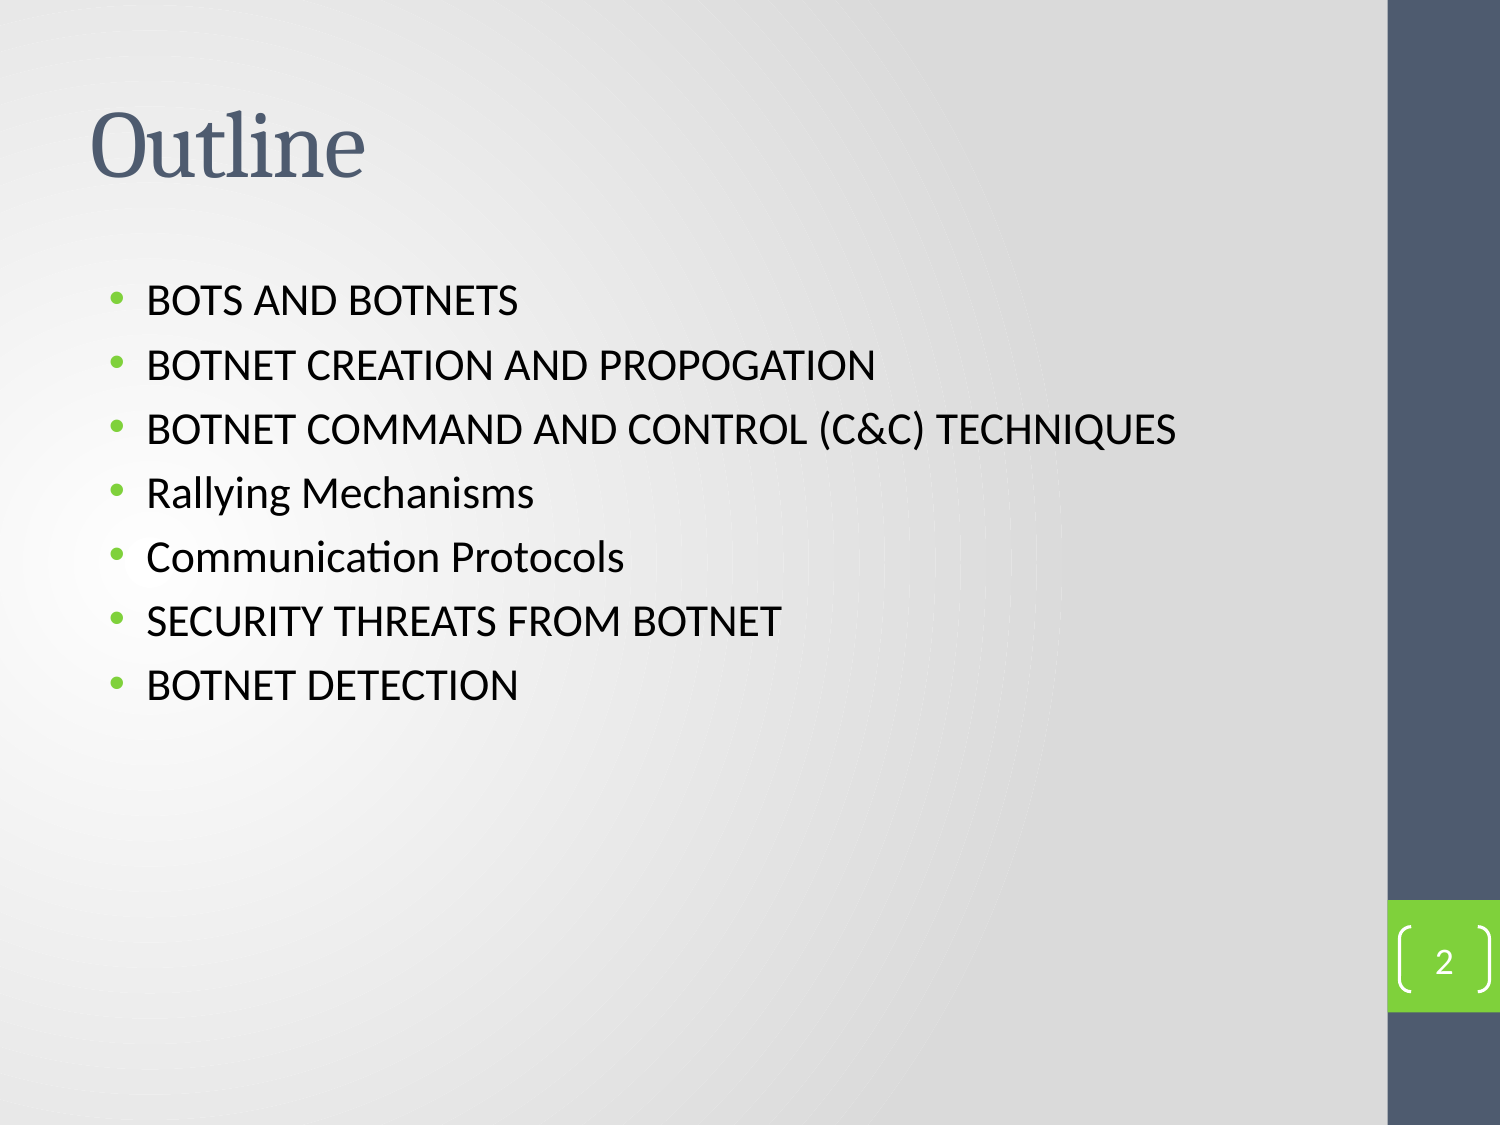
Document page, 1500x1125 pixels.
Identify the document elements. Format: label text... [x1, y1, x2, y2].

title Outline [75, 45, 1325, 233]
list BOTS AND BOTNETS BOTNET CREATION AND PROPOGATION BOTNET COMMAND AND CONTROL (C&C) TECHNIQUES Rallying Mechanisms Communication Protocols SECURITY THREATS FROM BOTNET BOTNET DETECTION [75, 262, 1325, 1050]
slide_number 2 [1397, 925, 1492, 994]
